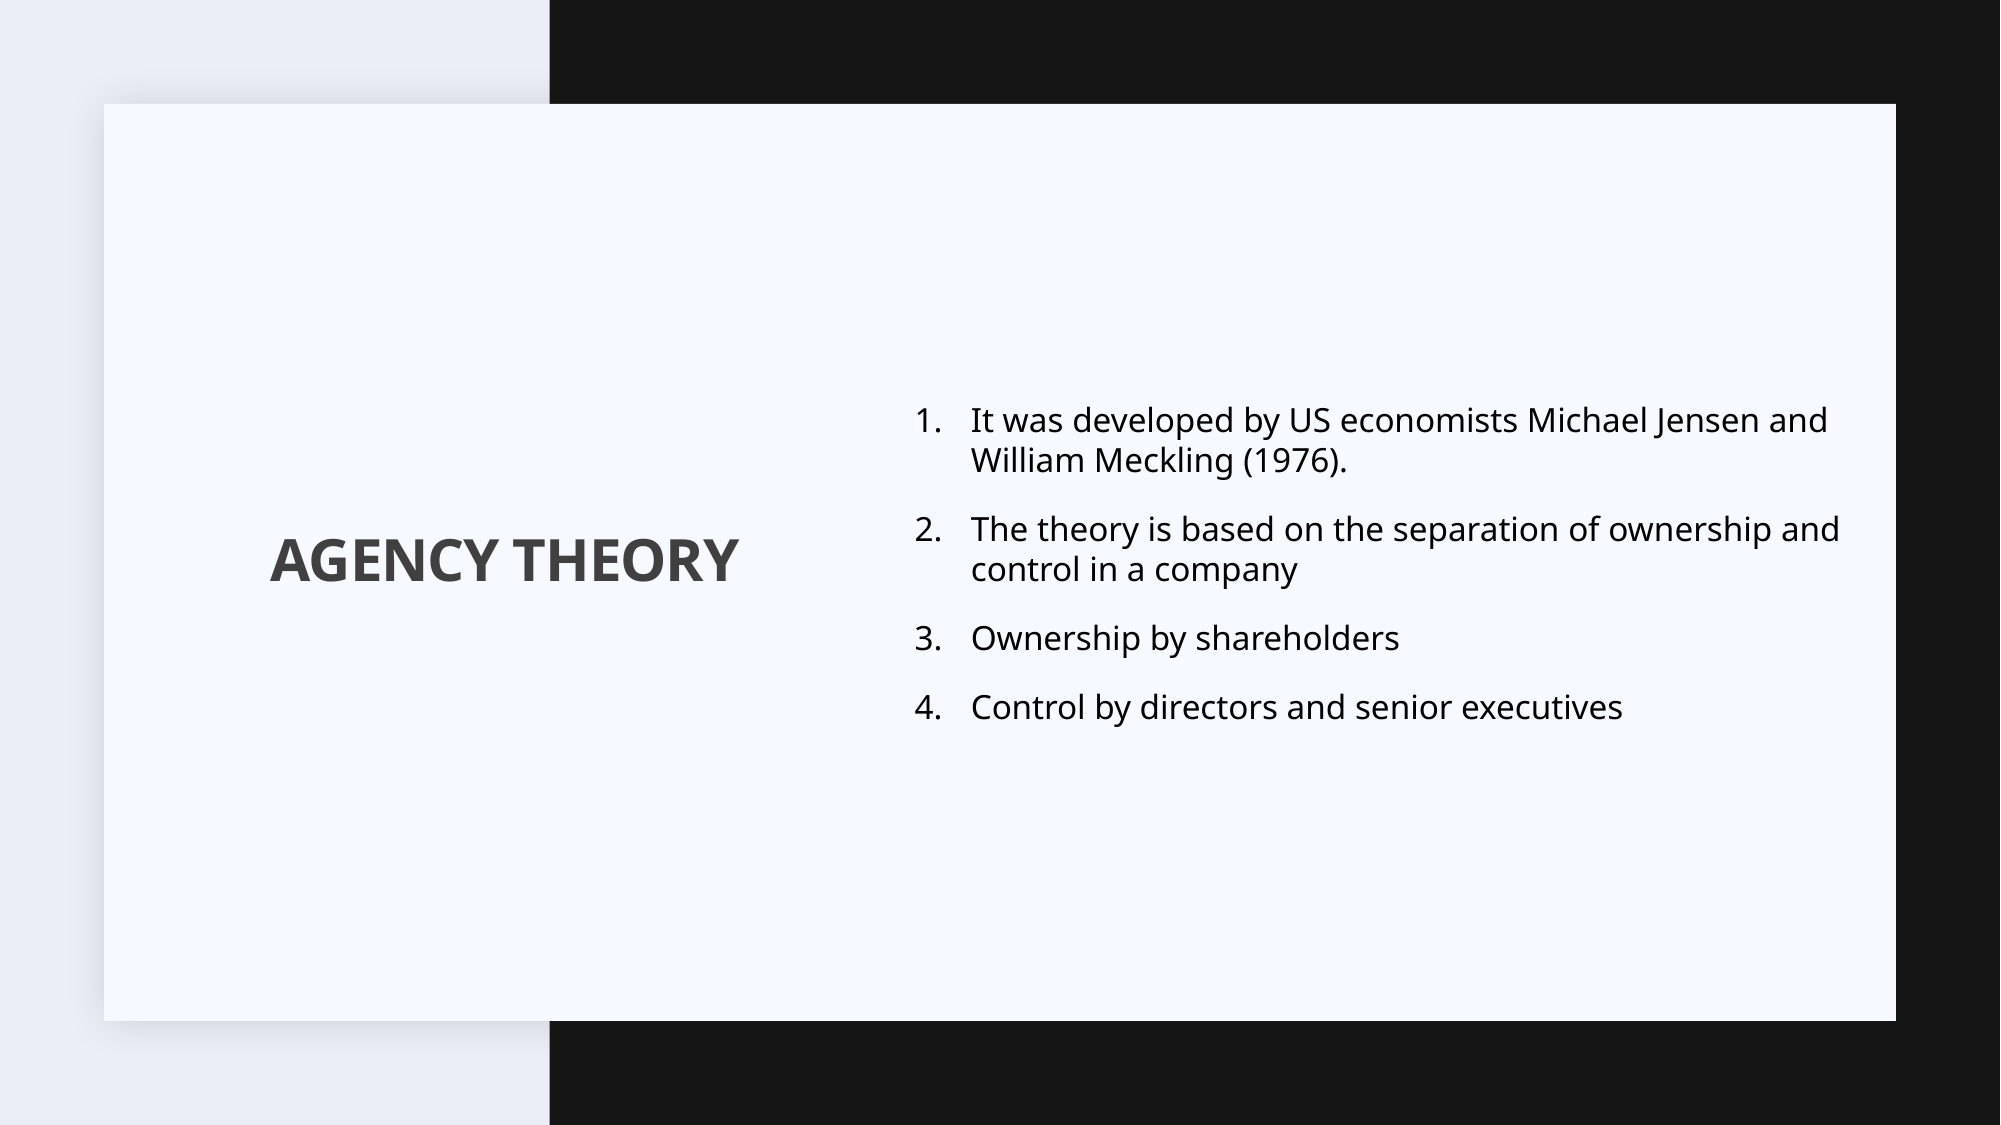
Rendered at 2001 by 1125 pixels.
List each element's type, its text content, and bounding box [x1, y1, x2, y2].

title Agency theory [104, 514, 906, 611]
list It was developed by US economists Michael Jensen and William Meckling (1976). The theory is based on the separation of ownership and control in a company Ownership by shareholders Control by directors and senior executives [914, 103, 1896, 1021]
